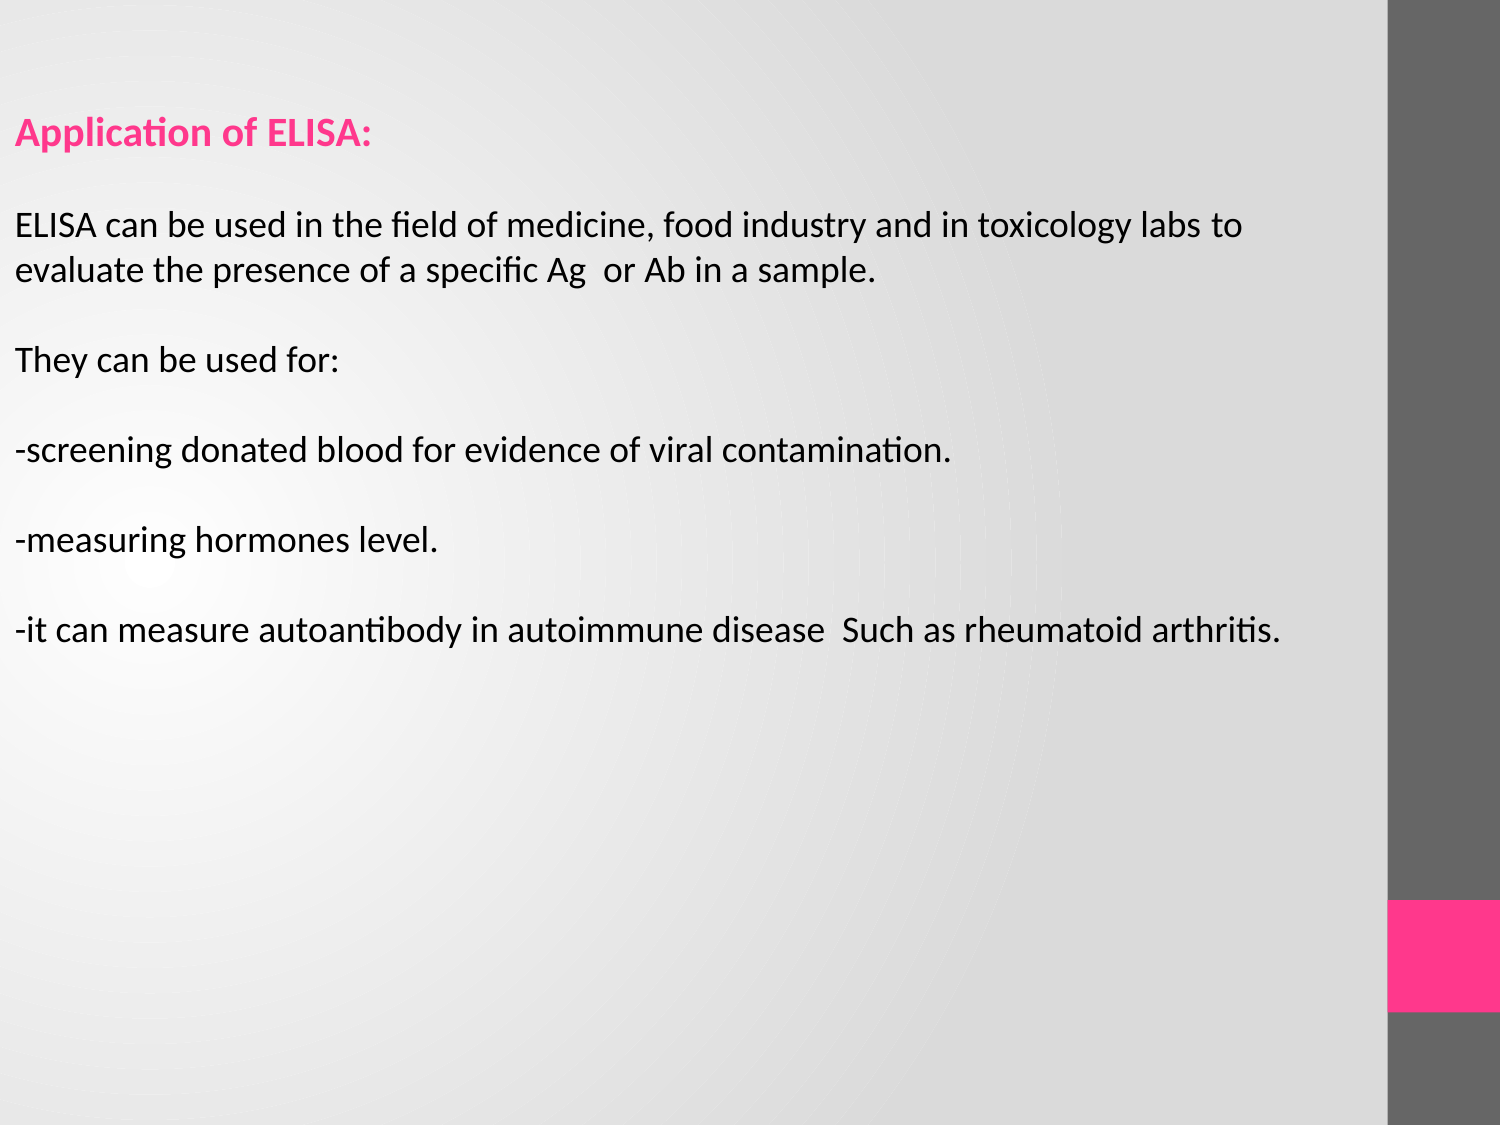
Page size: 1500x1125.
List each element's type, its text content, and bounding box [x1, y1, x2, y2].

text_box Application of ELISA: ELISA can be used in the field of medicine, food industry and in toxicology labs to evaluate the presence of a specific Ag or Ab in a sample. They can be used for: -screening donated blood for evidence of viral contamination. -measuring hormones level. -it can measure autoantibody in autoimmune disease Such as rheumatoid arthritis. [0, 97, 1388, 703]
